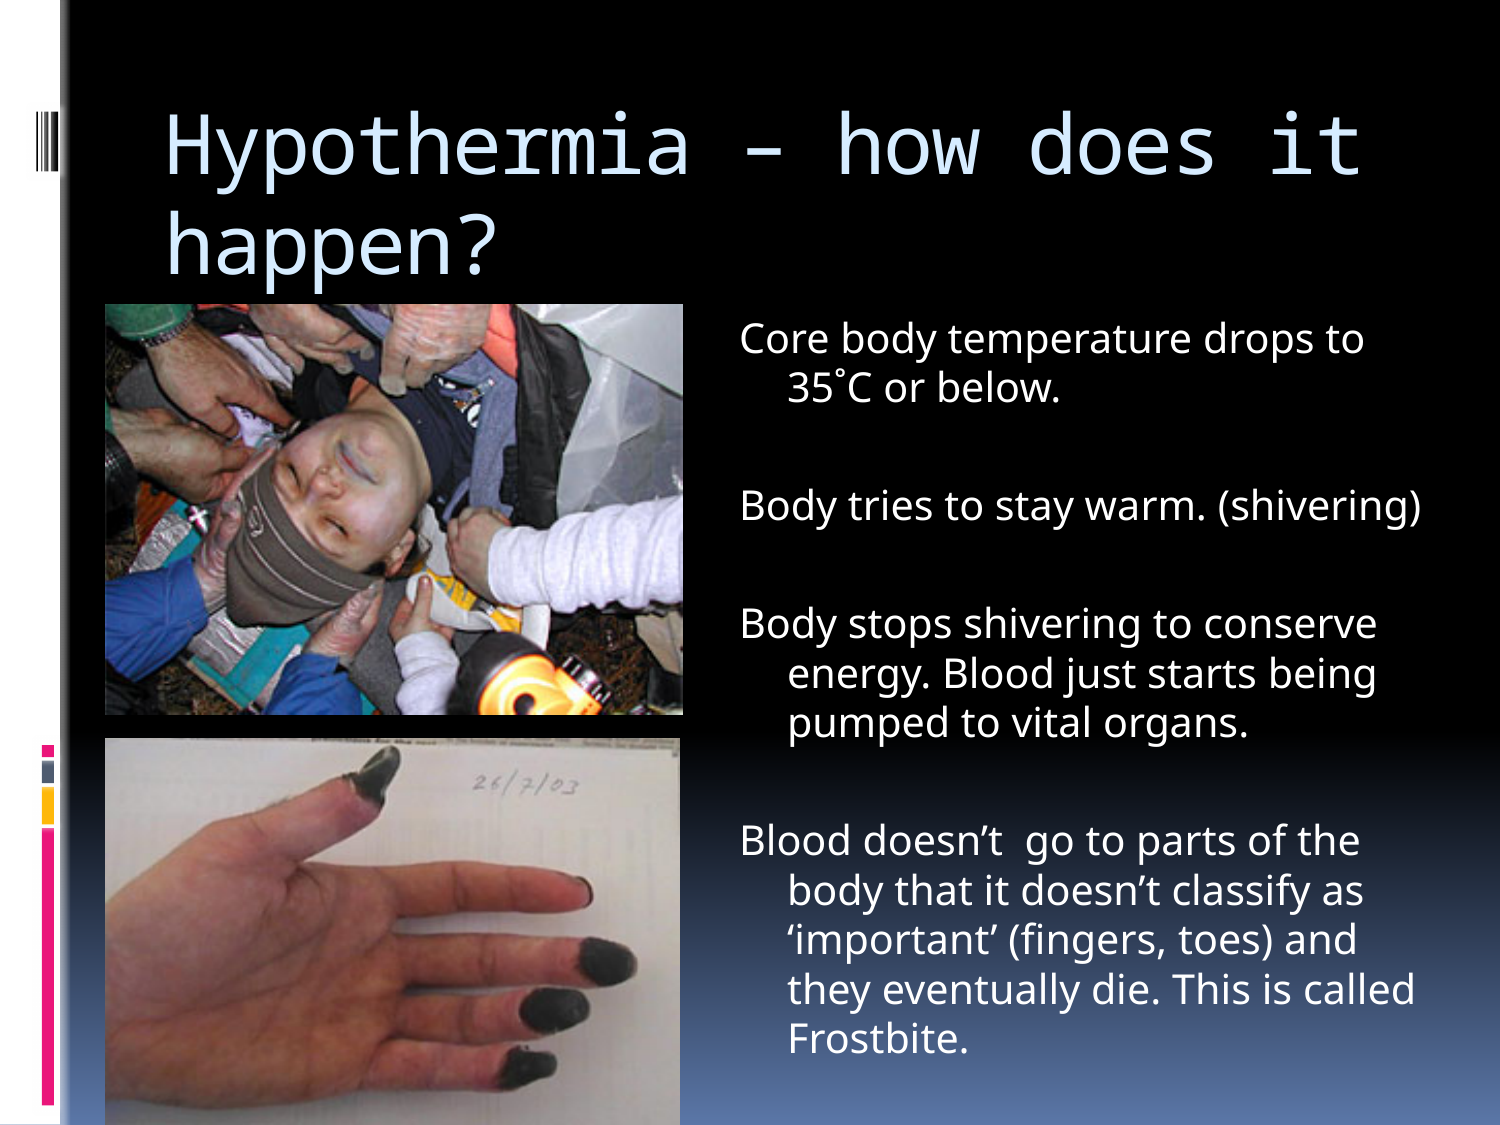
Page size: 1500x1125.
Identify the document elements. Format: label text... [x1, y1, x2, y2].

list Core body temperature drops to 35˚C or below. Body tries to stay warm. (shivering) Body stops shivering to conserve energy. Blood just starts being pumped to vital organs. Blood doesn’t go to parts of the body that it doesn’t classify as ‘important’ (fingers, toes) and they eventually die. This is called Frostbite. [714, 304, 1461, 1079]
title Hypothermia – how does it happen? [150, 83, 1425, 234]
picture [104, 737, 681, 1125]
picture [104, 304, 683, 716]
